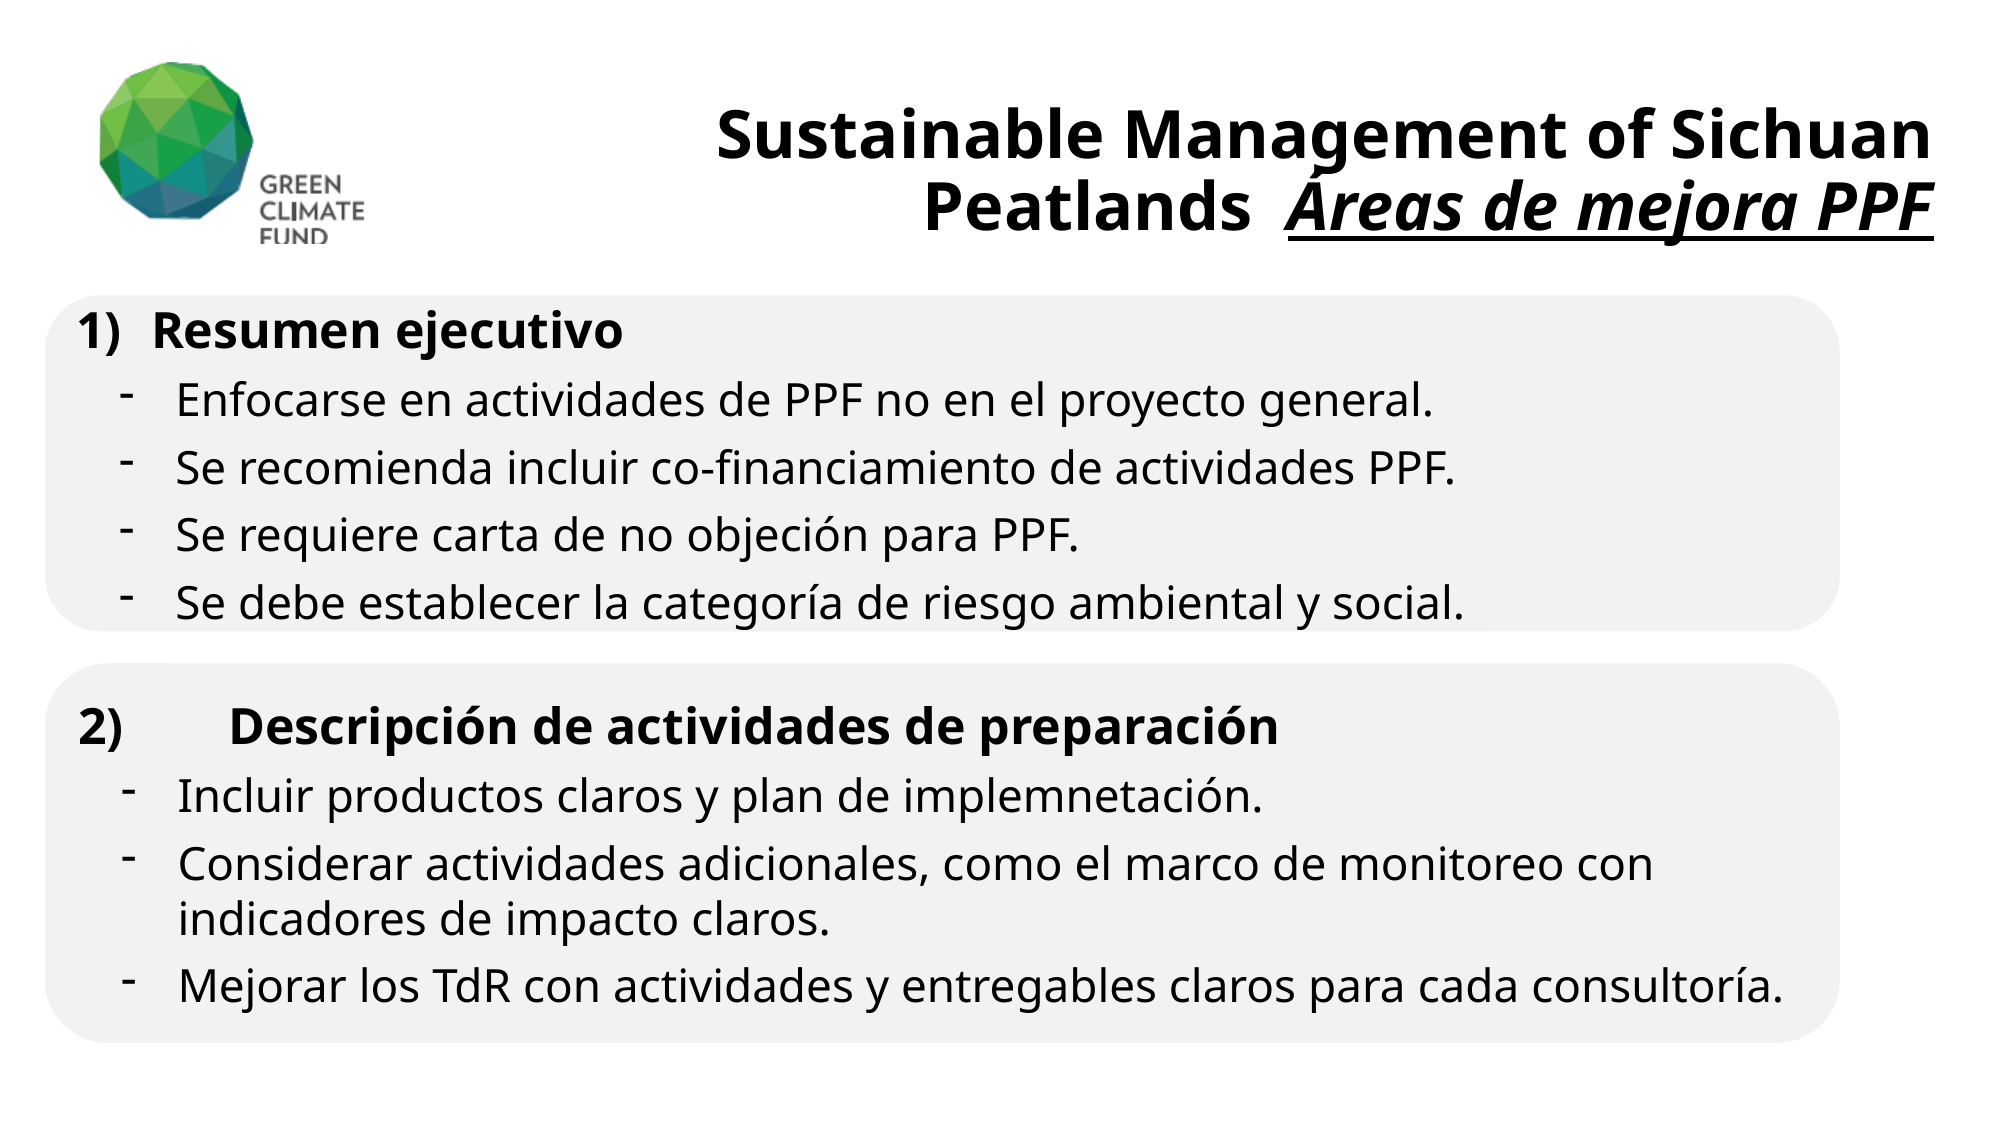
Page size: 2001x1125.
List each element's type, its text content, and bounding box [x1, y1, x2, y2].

title Sustainable Management of Sichuan Peatlands Áreas de mejora PPF [529, 29, 1949, 317]
text_box Resumen ejecutivo Enfocarse en actividades de PPF no en el proyecto general. Se recomienda incluir co-financiamiento de actividades PPF. Se requiere carta de no objeción para PPF. Se debe establecer la categoría de riesgo ambiental y social. [42, 293, 1842, 634]
text_box 2) Descripción de actividades de preparación Incluir productos claros y plan de implemnetación. Considerar actividades adicionales, como el marco de monitoreo con indicadores de impacto claros. Mejorar los TdR con actividades y entregables claros para cada consultoría. [42, 661, 1842, 1046]
